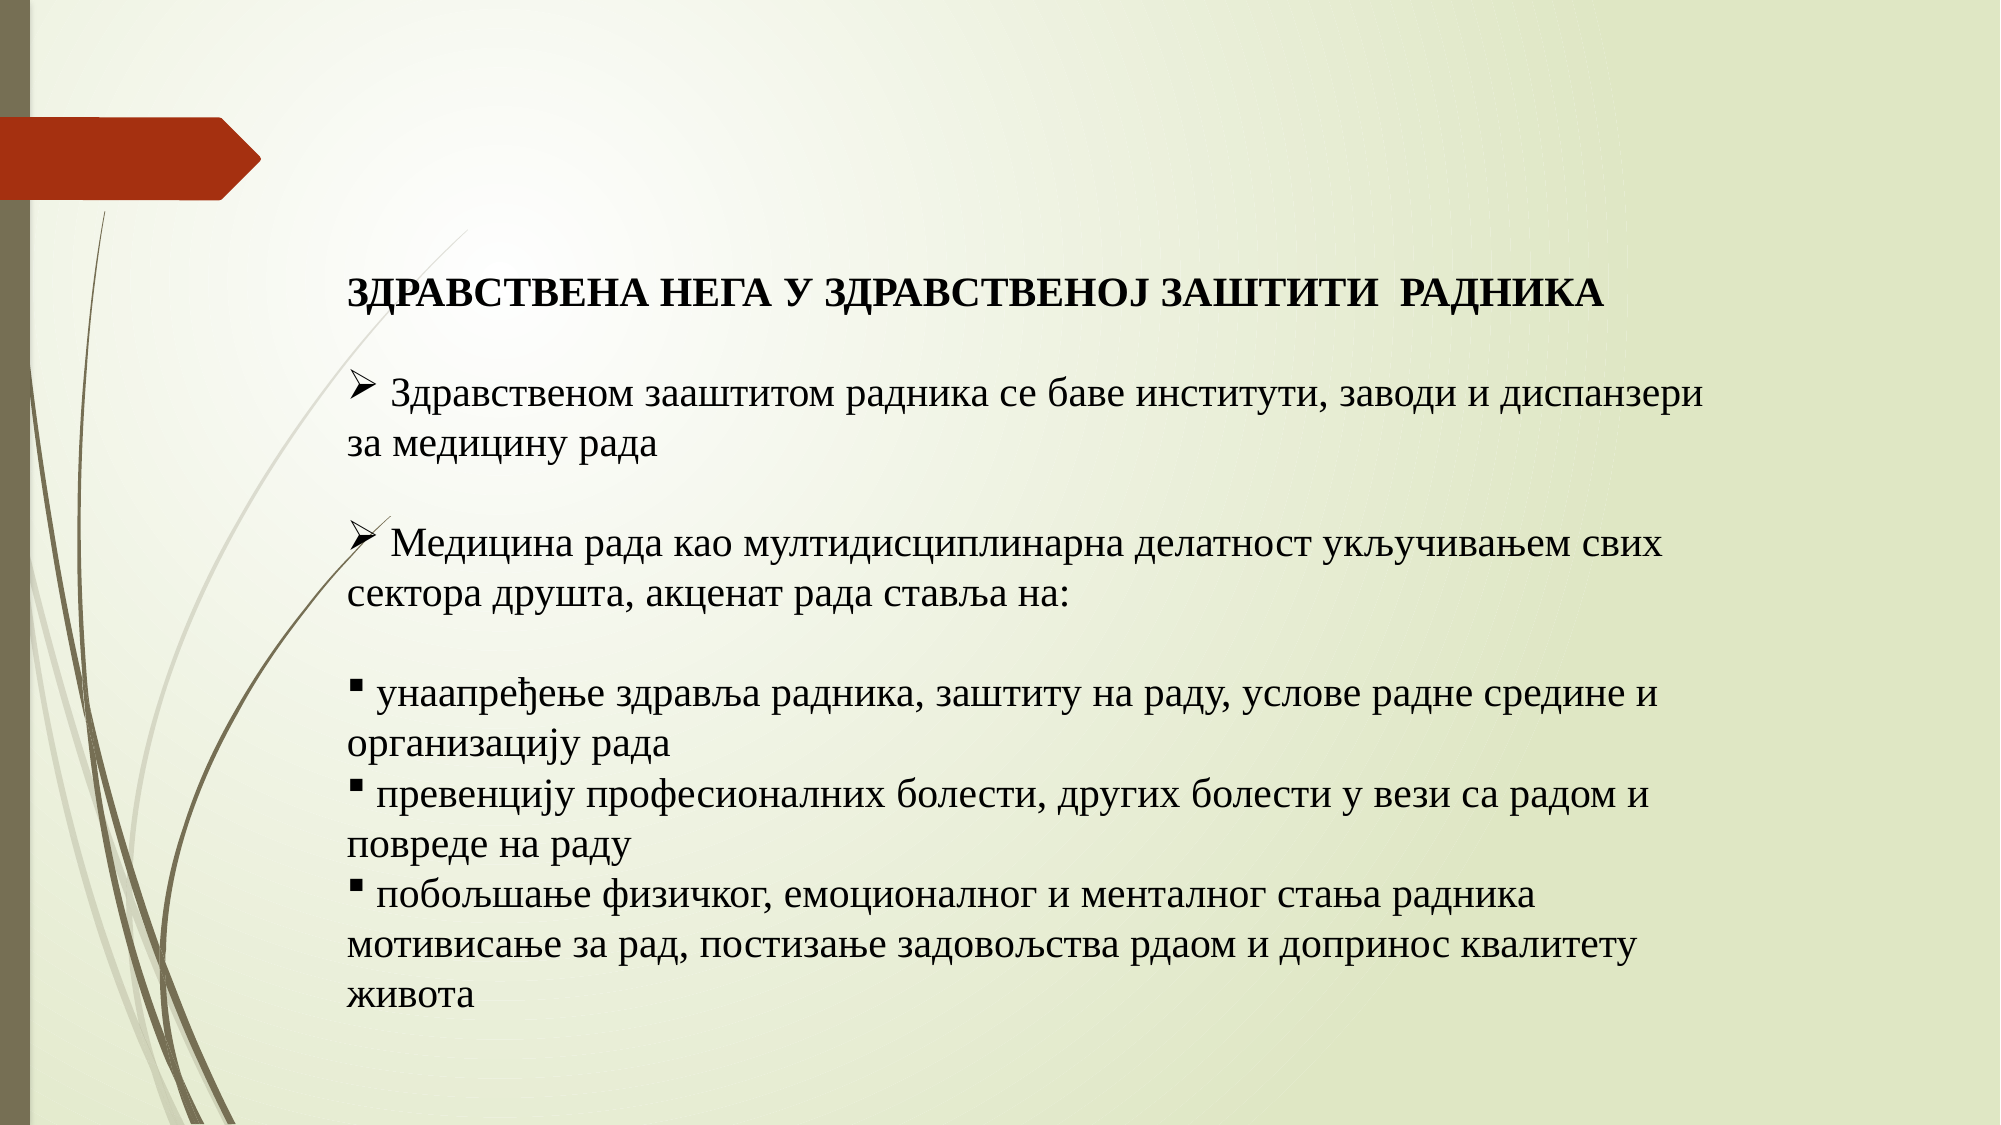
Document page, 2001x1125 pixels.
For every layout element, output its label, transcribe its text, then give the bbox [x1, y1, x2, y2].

text_box ЗДРАВСТВЕНА НЕГА У ЗДРАВСТВЕНОЈ ЗАШТИТИ РАДНИКА Здравственом зааштитом радника се баве институти, заводи и диспанзери за медицину рада Медицина рада као мултидисциплинарна делатност укључивањем свих сектора друшта, акценат рада ставља на: унаапређење здравља радника, заштиту на раду, услове радне средине и организацију рада превенцију професионалних болести, других болести у вези са радом и повреде на раду побољшање физичког, емоционалног и менталног стања радника мотивисање за рад, постизање задовољства рдаом и допринос квалитету живота [332, 140, 1688, 1090]
